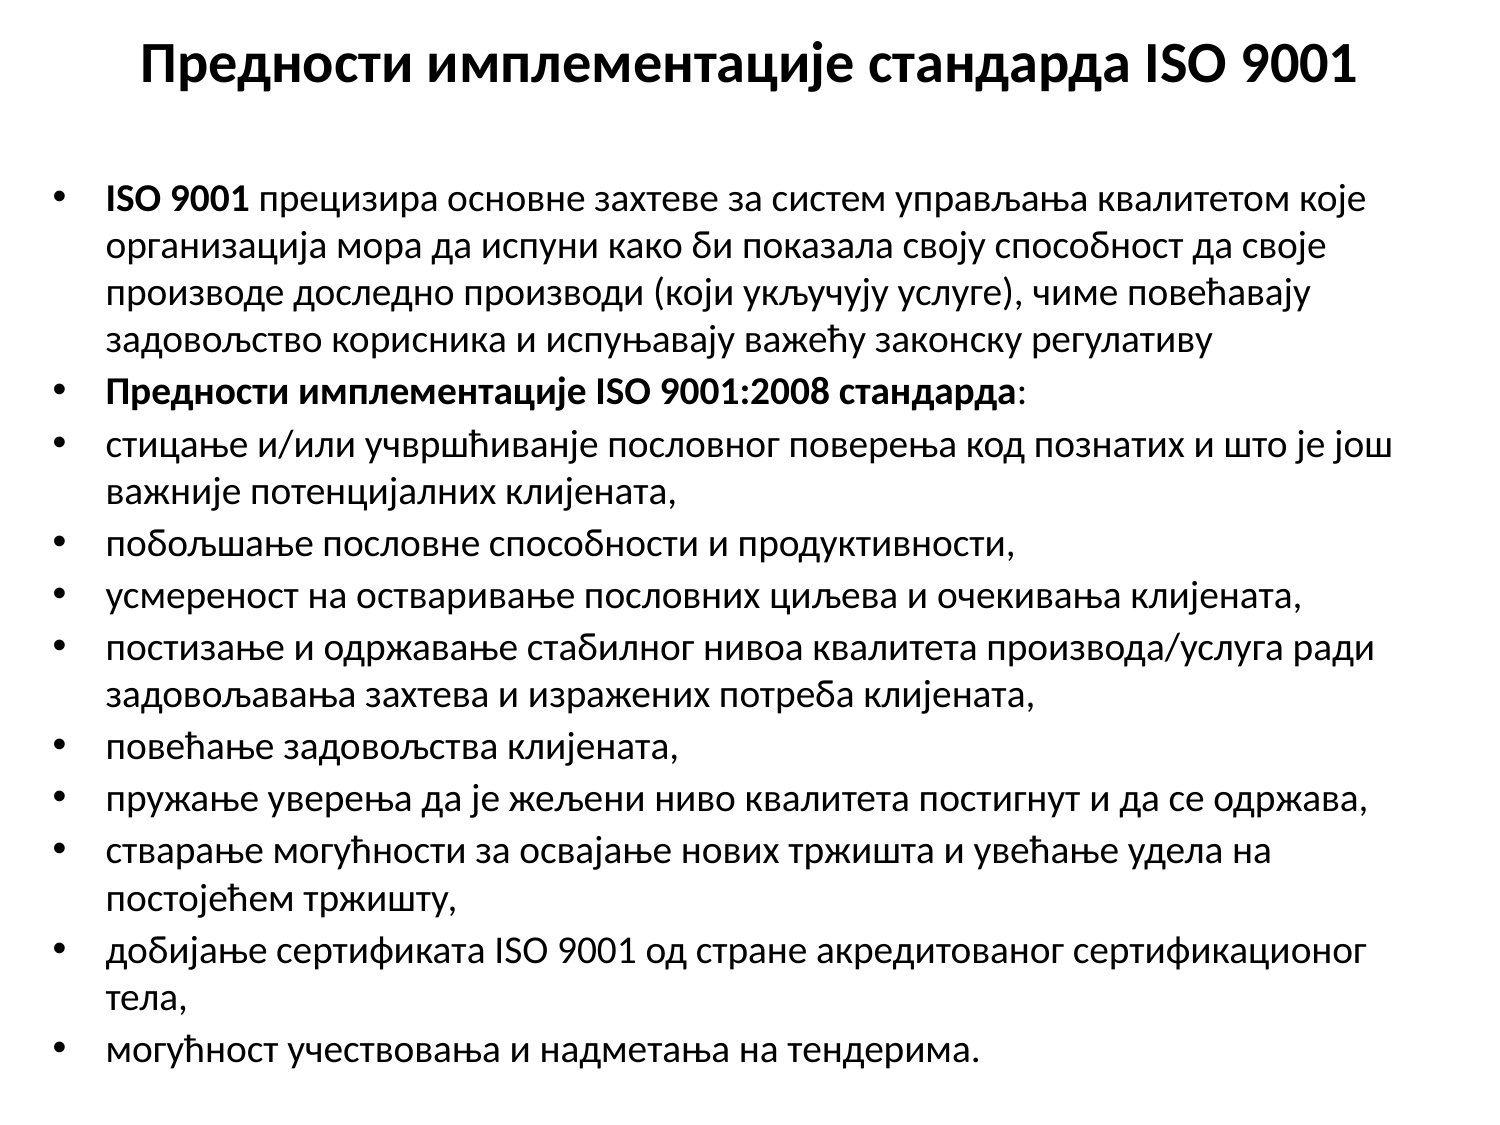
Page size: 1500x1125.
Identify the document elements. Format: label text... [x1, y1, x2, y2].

title Предности имплементације стандарда ISO 9001 [75, 0, 1425, 112]
list ISO 9001 прецизира основне захтеве за систем управљања квалитетом које организација мора да испуни како би показала своју способност да своје производе доследно производи (који укључују услуге), чиме повећавају задовољство корисника и испуњавају важећу законску регулативу Предности имплементације ISO 9001:2008 стандарда: стицање и/или учвршћиванје пословног поверења код познатих и што је још важније потенцијалних клијената, побољшање пословне способности и продуктивности, усмереност на остваривање пословних циљева и очекивања клијената, постизање и одржавање стабилног нивоа квалитета производа/услуга ради задовољавања захтева и изражених потреба клијената, повећање задовољства клијената, пружање уверења дa је жељени ниво квалитета постигнут и да се одржaвa, ствaрaње могућности за освајaње нових тржишта и увећање удела на постојећем тржишту, добијање сертификата ISO 9001 од стране акредитованог сертификационог тела, могућност учествовања и надметања на тендерима. [37, 112, 1425, 1088]
